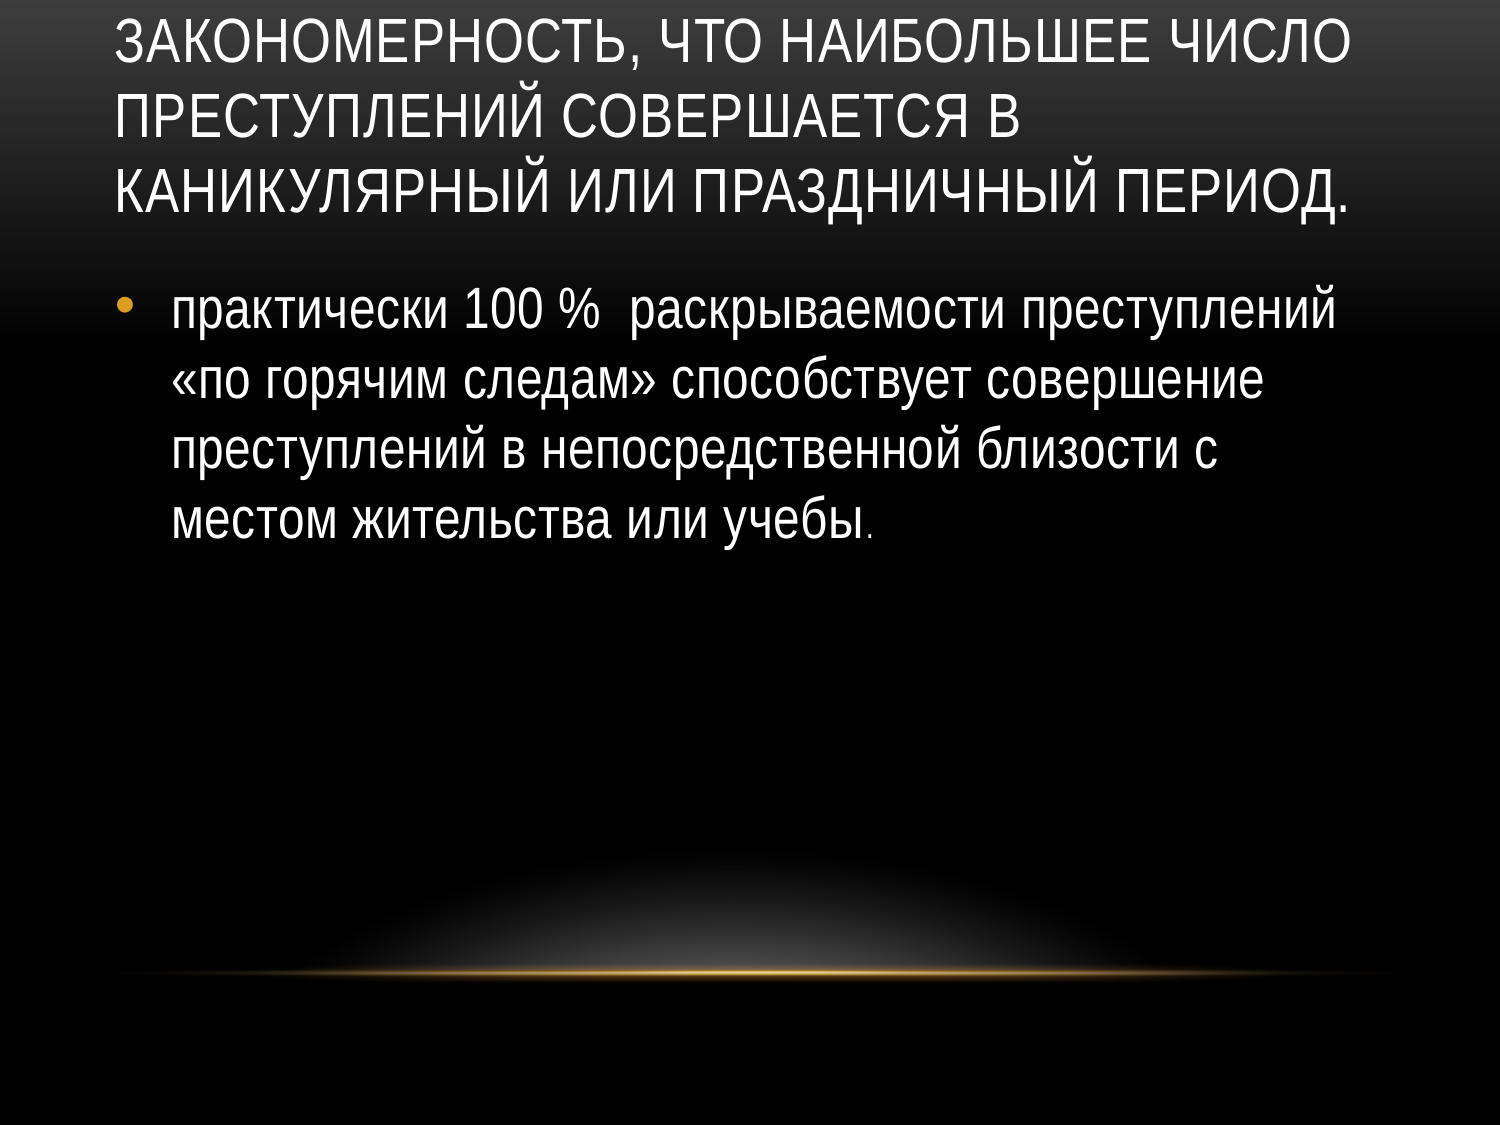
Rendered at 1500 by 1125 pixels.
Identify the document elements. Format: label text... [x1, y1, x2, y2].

title Мной сделан вывод, исходя из статистических данных. Размещенных на сайте СК РФ, что для подростковых преступлений характерен четкий временной интервал, а именно с 15:00 до 24:00, т. е. время после учебных занятий. Пик приходится на интервал с 20.00ь до 21.00 ч. Прослеживается закономерность, что наибольшее число преступлений совершается в каникулярный или праздничный период. [99, 45, 1400, 233]
picture [0, 0, 1500, 1125]
list практически 100 % раскрываемости преступлений «по горячим следам» способствует совершение преступлений в непосредственной близости с местом жительства или учебы. [99, 262, 1400, 938]
